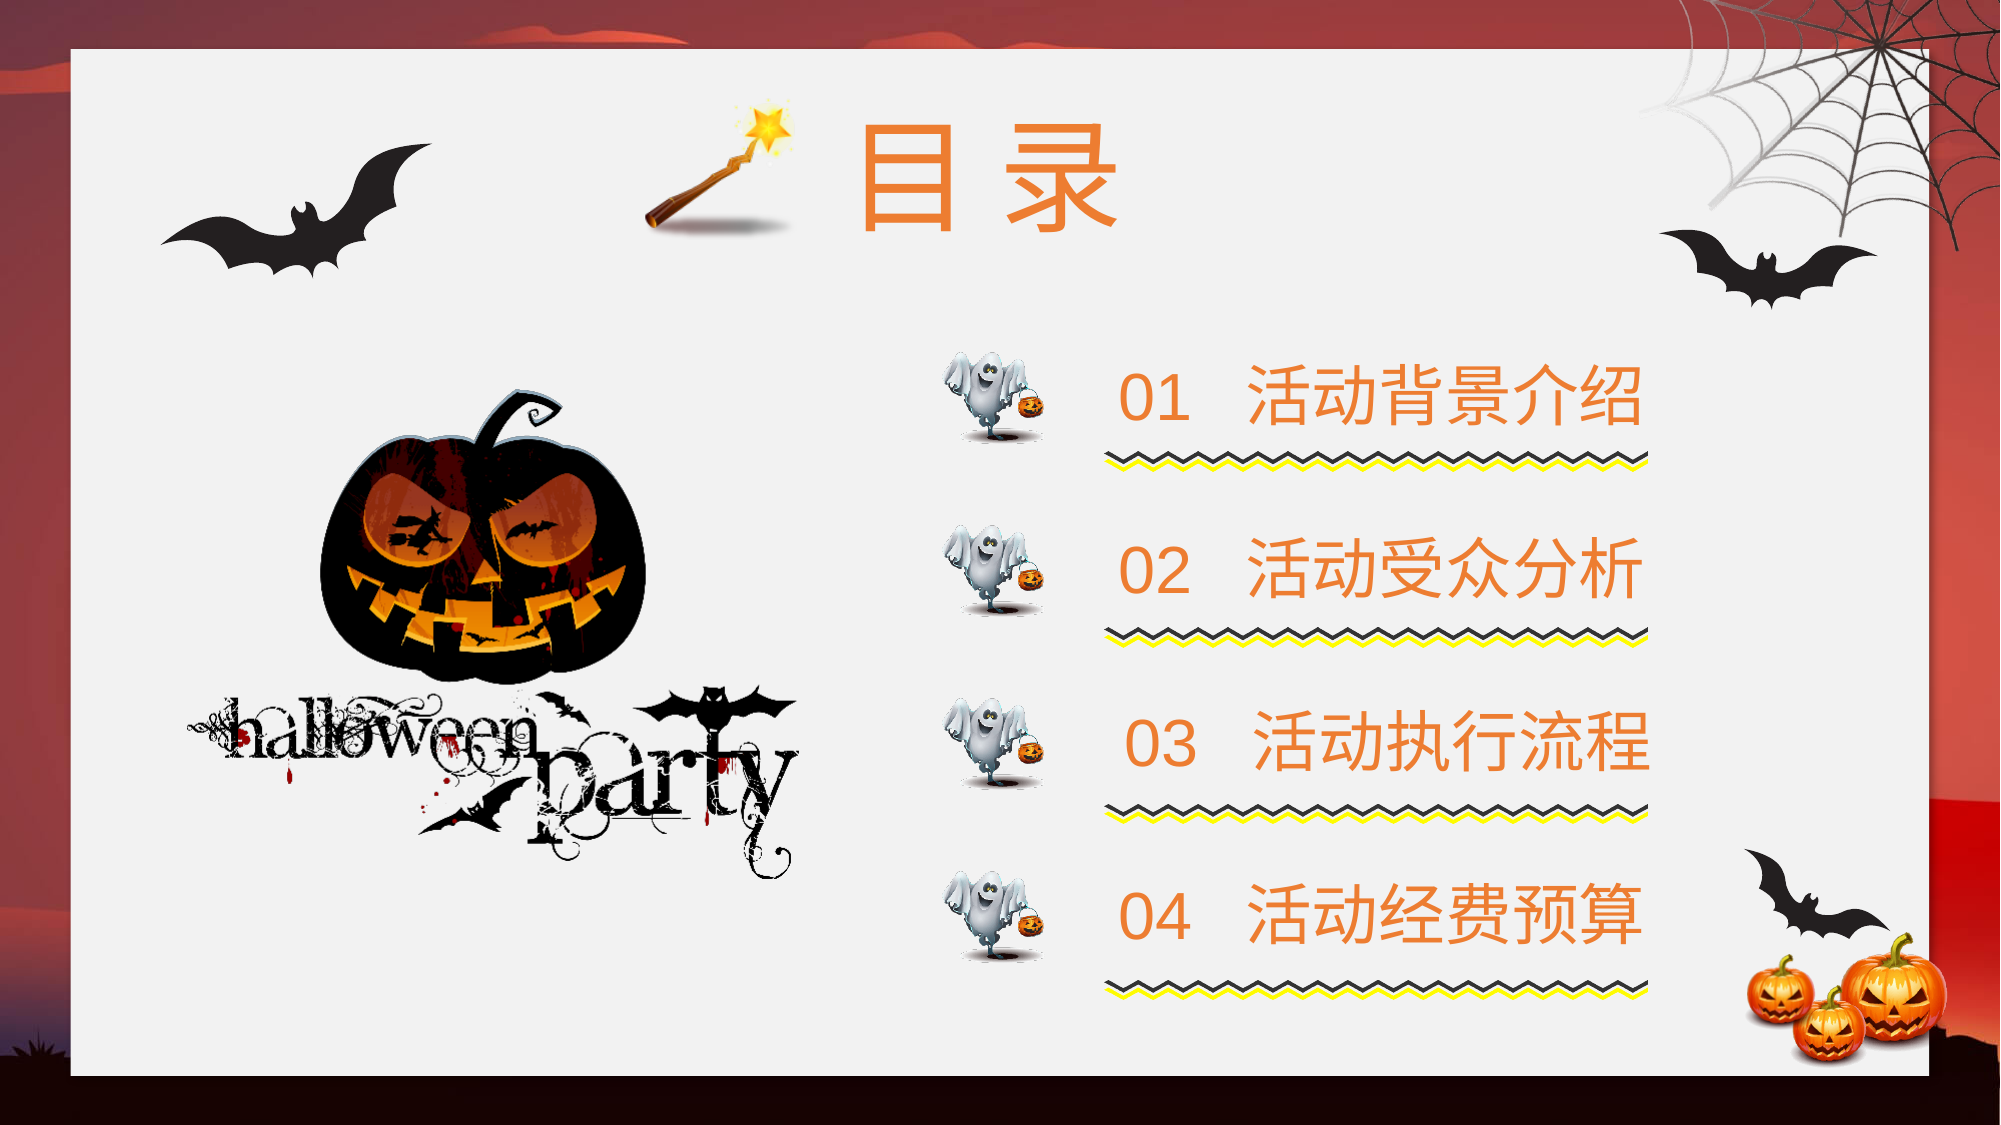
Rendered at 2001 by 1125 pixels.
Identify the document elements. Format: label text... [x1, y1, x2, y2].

text_box [160, 143, 433, 279]
text_box 目 录 [831, 90, 1162, 256]
text_box 03 活动执行流程 [1109, 692, 1668, 788]
text_box 01 活动背景介绍 [1103, 346, 1661, 442]
text_box [1743, 848, 1891, 932]
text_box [1743, 932, 1949, 1068]
text_box 04 活动经费预算 [1103, 865, 1661, 961]
text_box 02 活动受众分析 [1103, 519, 1661, 615]
picture [0, 0, 2000, 1125]
text_box [1658, 231, 1671, 236]
text_box [1723, 281, 1834, 310]
